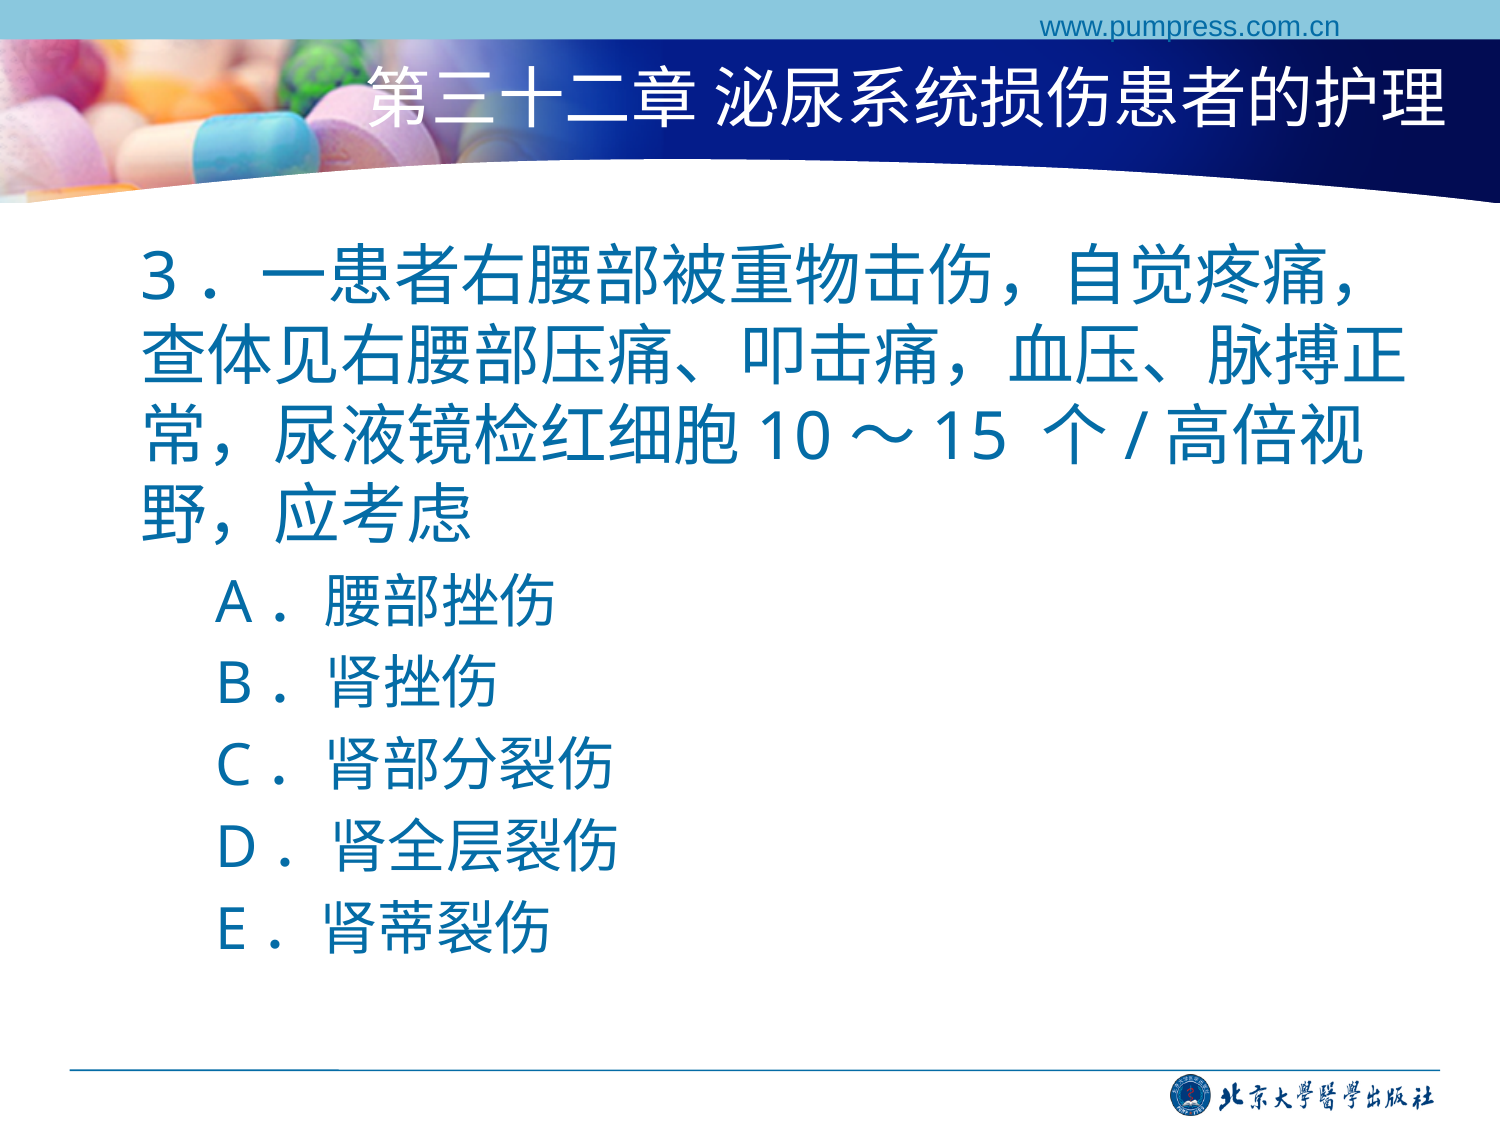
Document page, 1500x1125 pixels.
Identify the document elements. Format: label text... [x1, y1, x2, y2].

slide_number www.pumpress.com.cn [1025, 0, 1463, 38]
picture [0, 40, 1500, 203]
picture [1170, 1074, 1436, 1118]
list 3．一患者右腰部被重物击伤，自觉疼痛，查体见右腰部压痛、叩击痛，血压、脉搏正常，尿液镜检红细胞10～15 个/高倍视野，应考虑 A．腰部挫伤 B．肾挫伤 C．肾部分裂伤 D．肾全层裂伤 E．肾蒂裂伤 [49, 224, 1463, 1026]
title 第三十二章 泌尿系统损伤患者的护理 [137, 49, 1463, 143]
